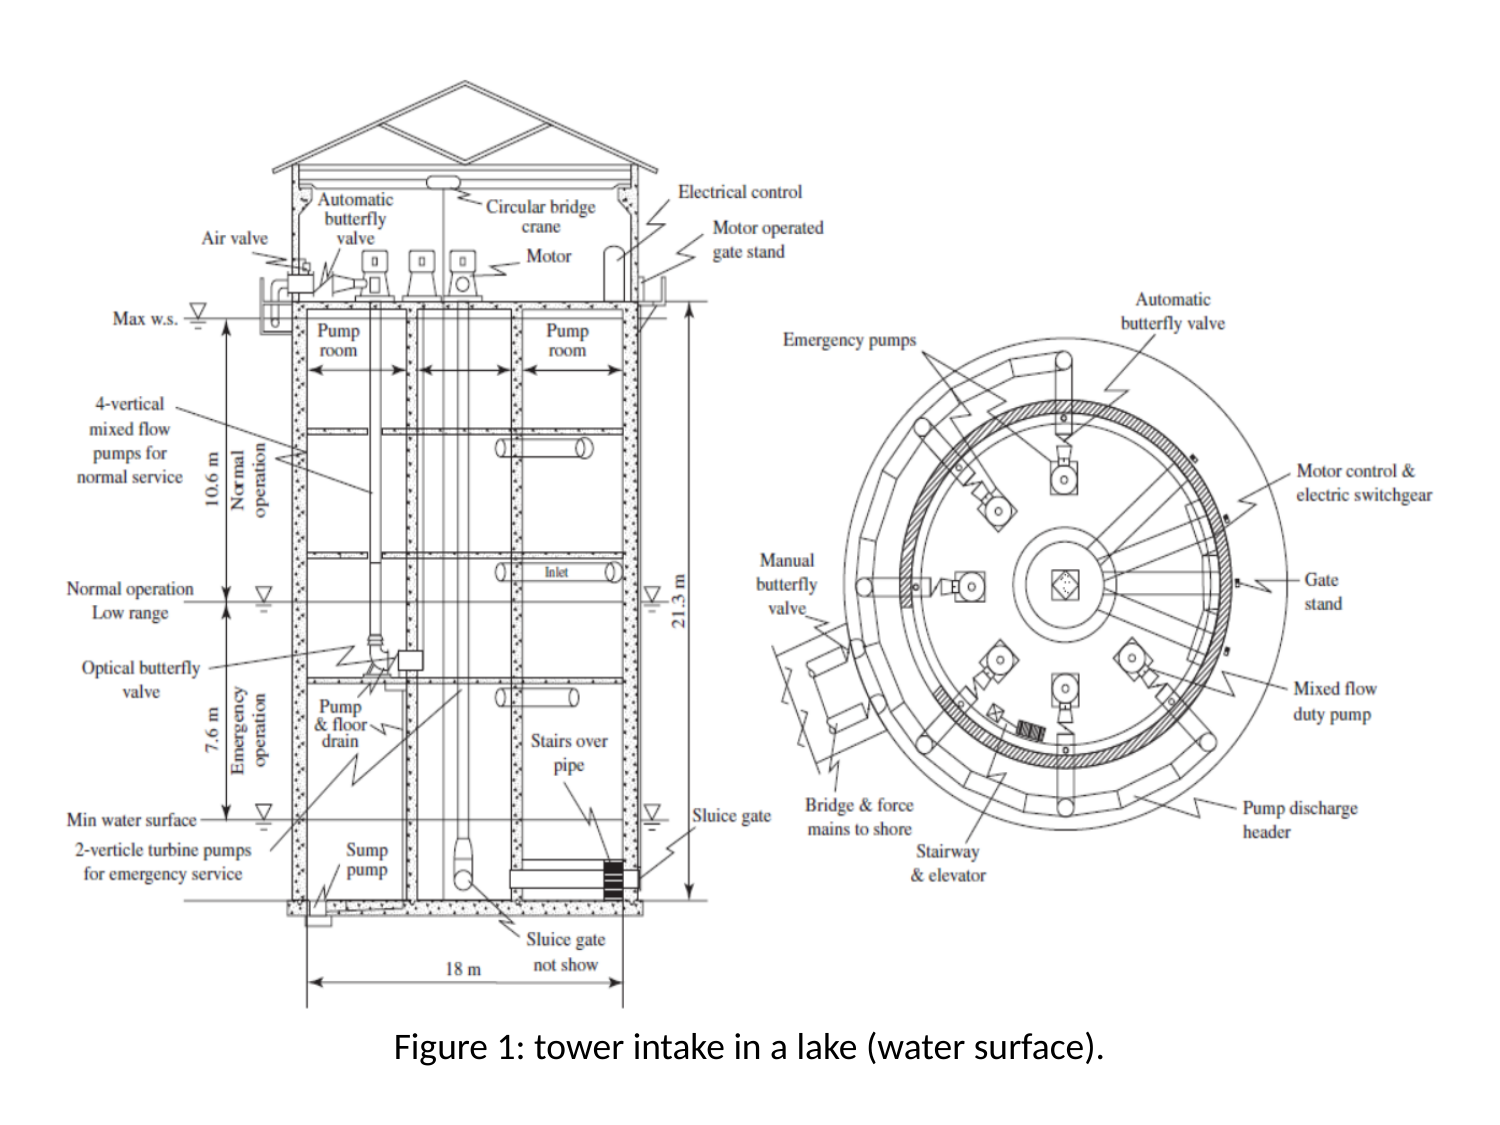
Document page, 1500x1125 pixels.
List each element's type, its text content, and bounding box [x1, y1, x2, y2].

text_box Figure 1: tower intake in a lake (water surface). [379, 1023, 1121, 1075]
picture [49, 62, 1451, 1015]
